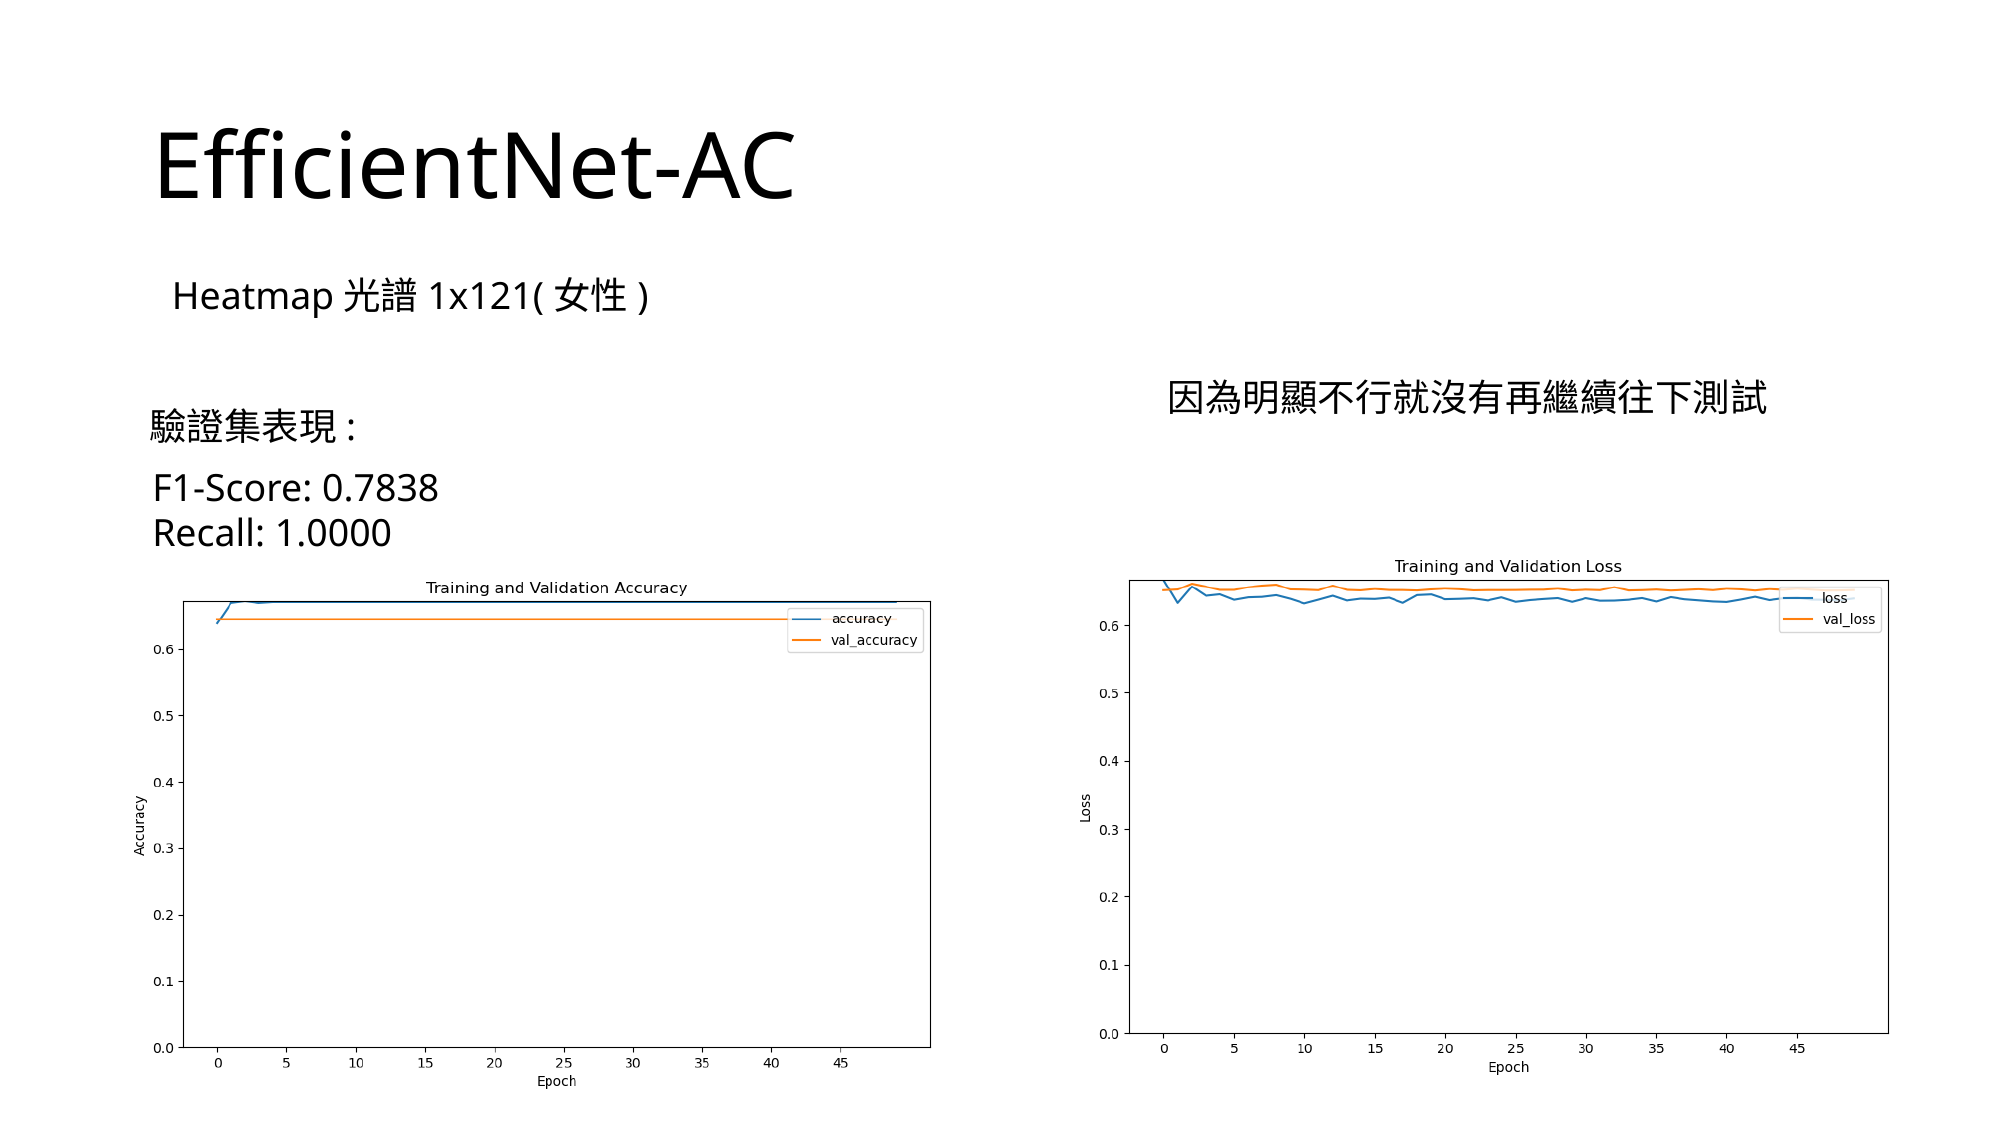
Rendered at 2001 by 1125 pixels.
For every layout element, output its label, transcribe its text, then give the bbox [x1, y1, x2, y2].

text_box F1-Score: 0.7838 Recall: 1.0000 [137, 456, 1138, 562]
text_box Heatmap光譜1x121(女性) [157, 264, 706, 324]
text_box EfficientNet-AC [137, 59, 1863, 278]
text_box 驗證集表現: [134, 395, 404, 456]
picture [1064, 536, 1915, 1096]
text_box 因為明顯不行就沒有再繼續往下測試 [1153, 366, 1914, 427]
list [122, 561, 948, 1096]
